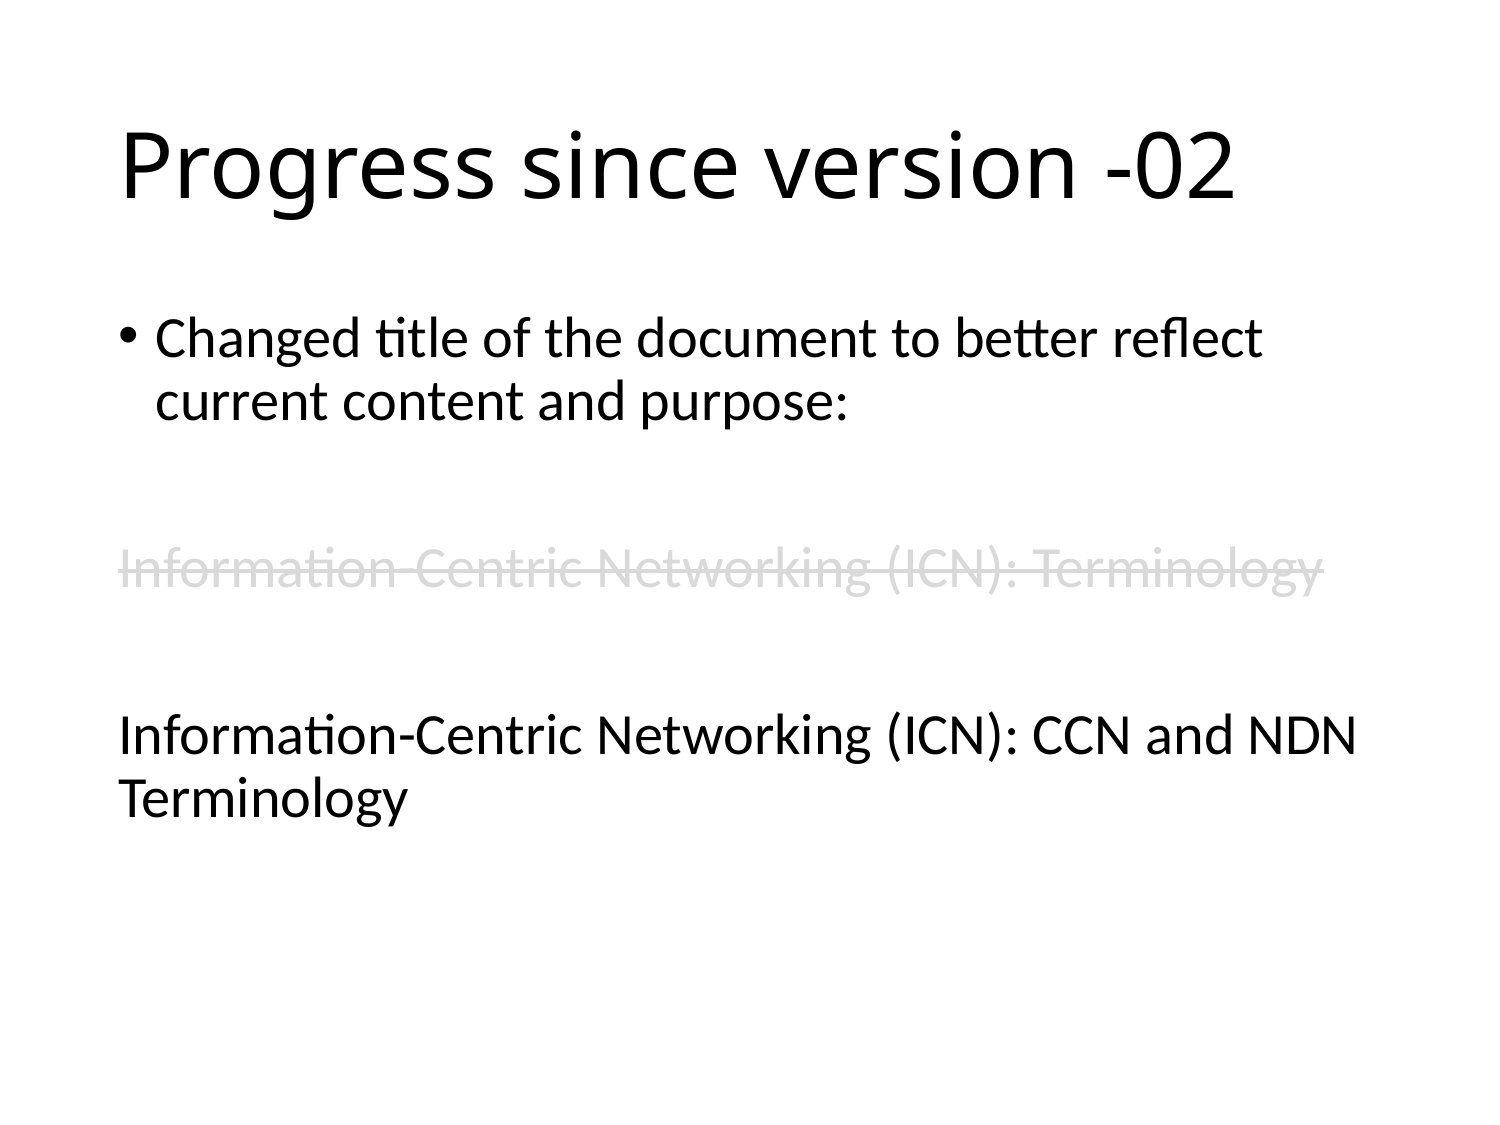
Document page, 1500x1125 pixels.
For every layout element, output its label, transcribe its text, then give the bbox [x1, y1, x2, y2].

title Progress since version -02 [103, 59, 1397, 278]
list Changed title of the document to better reflect current content and purpose: Information-Centric Networking (ICN): Terminology Information-Centric Networking (ICN): CCN and NDN Terminology [103, 299, 1397, 1014]
